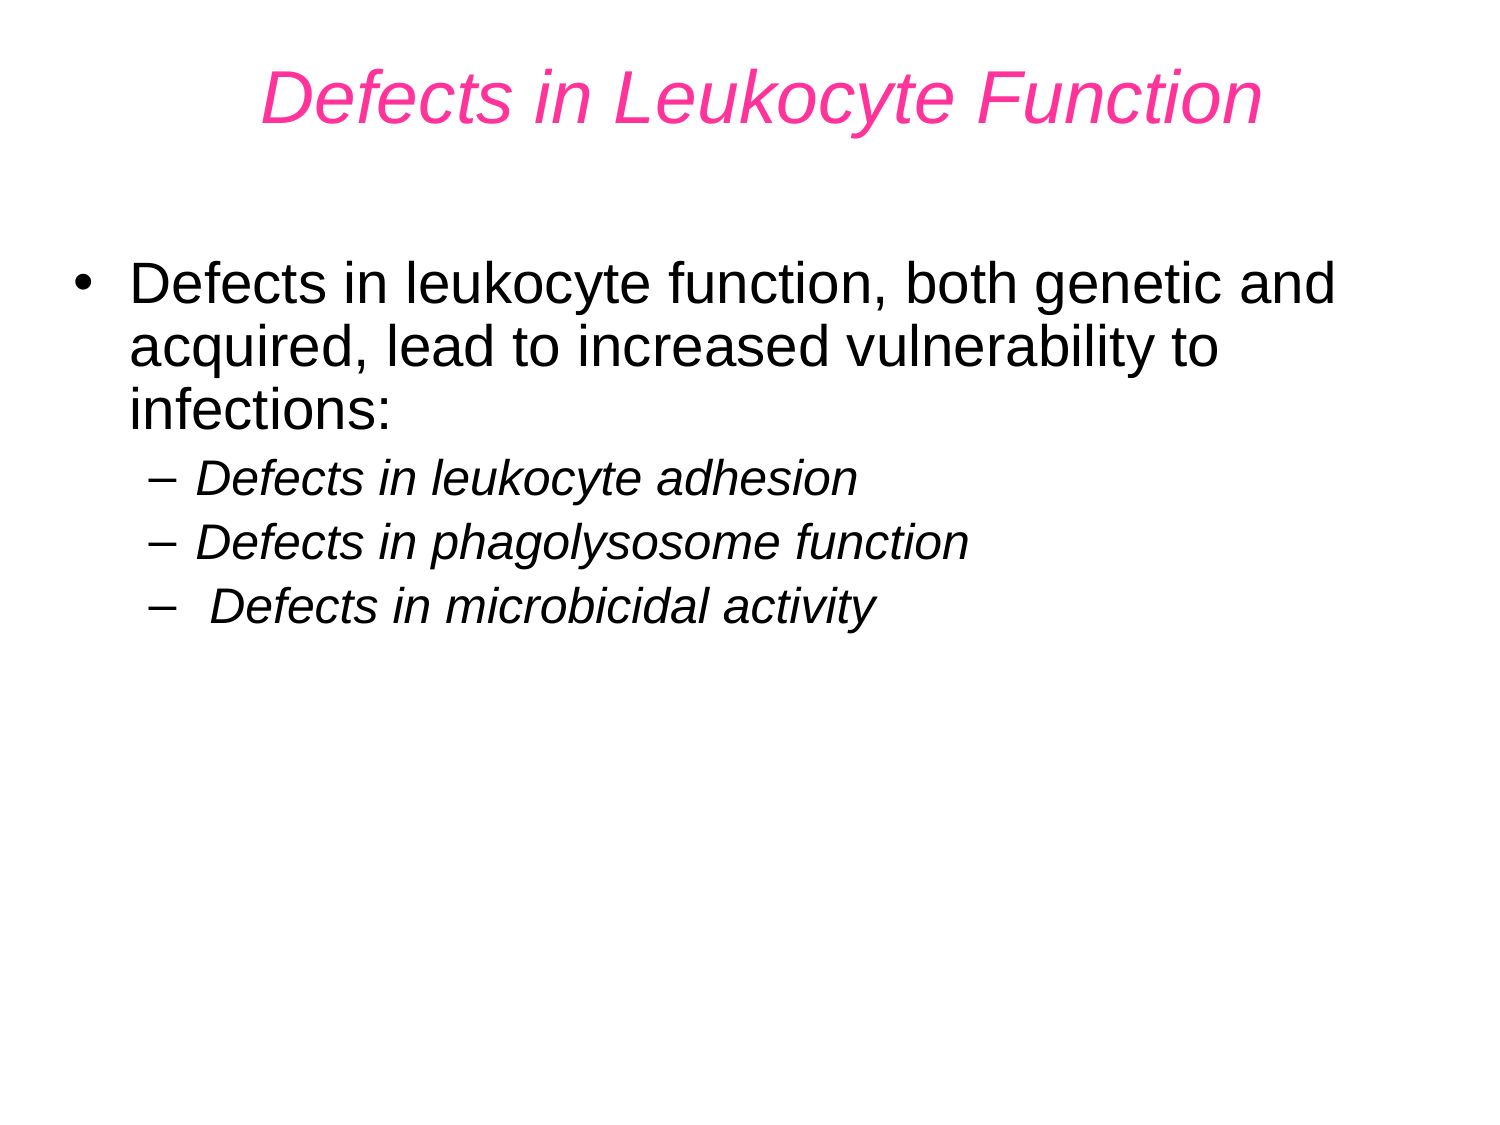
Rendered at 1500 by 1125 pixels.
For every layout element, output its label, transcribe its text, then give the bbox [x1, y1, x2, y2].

title Defects in Leukocyte Function [125, 0, 1400, 188]
list Defects in leukocyte function, both genetic and acquired, lead to increased vulnerability to infections: Defects in leukocyte adhesion Defects in phagolysosome function Defects in microbicidal activity [58, 246, 1409, 1039]
